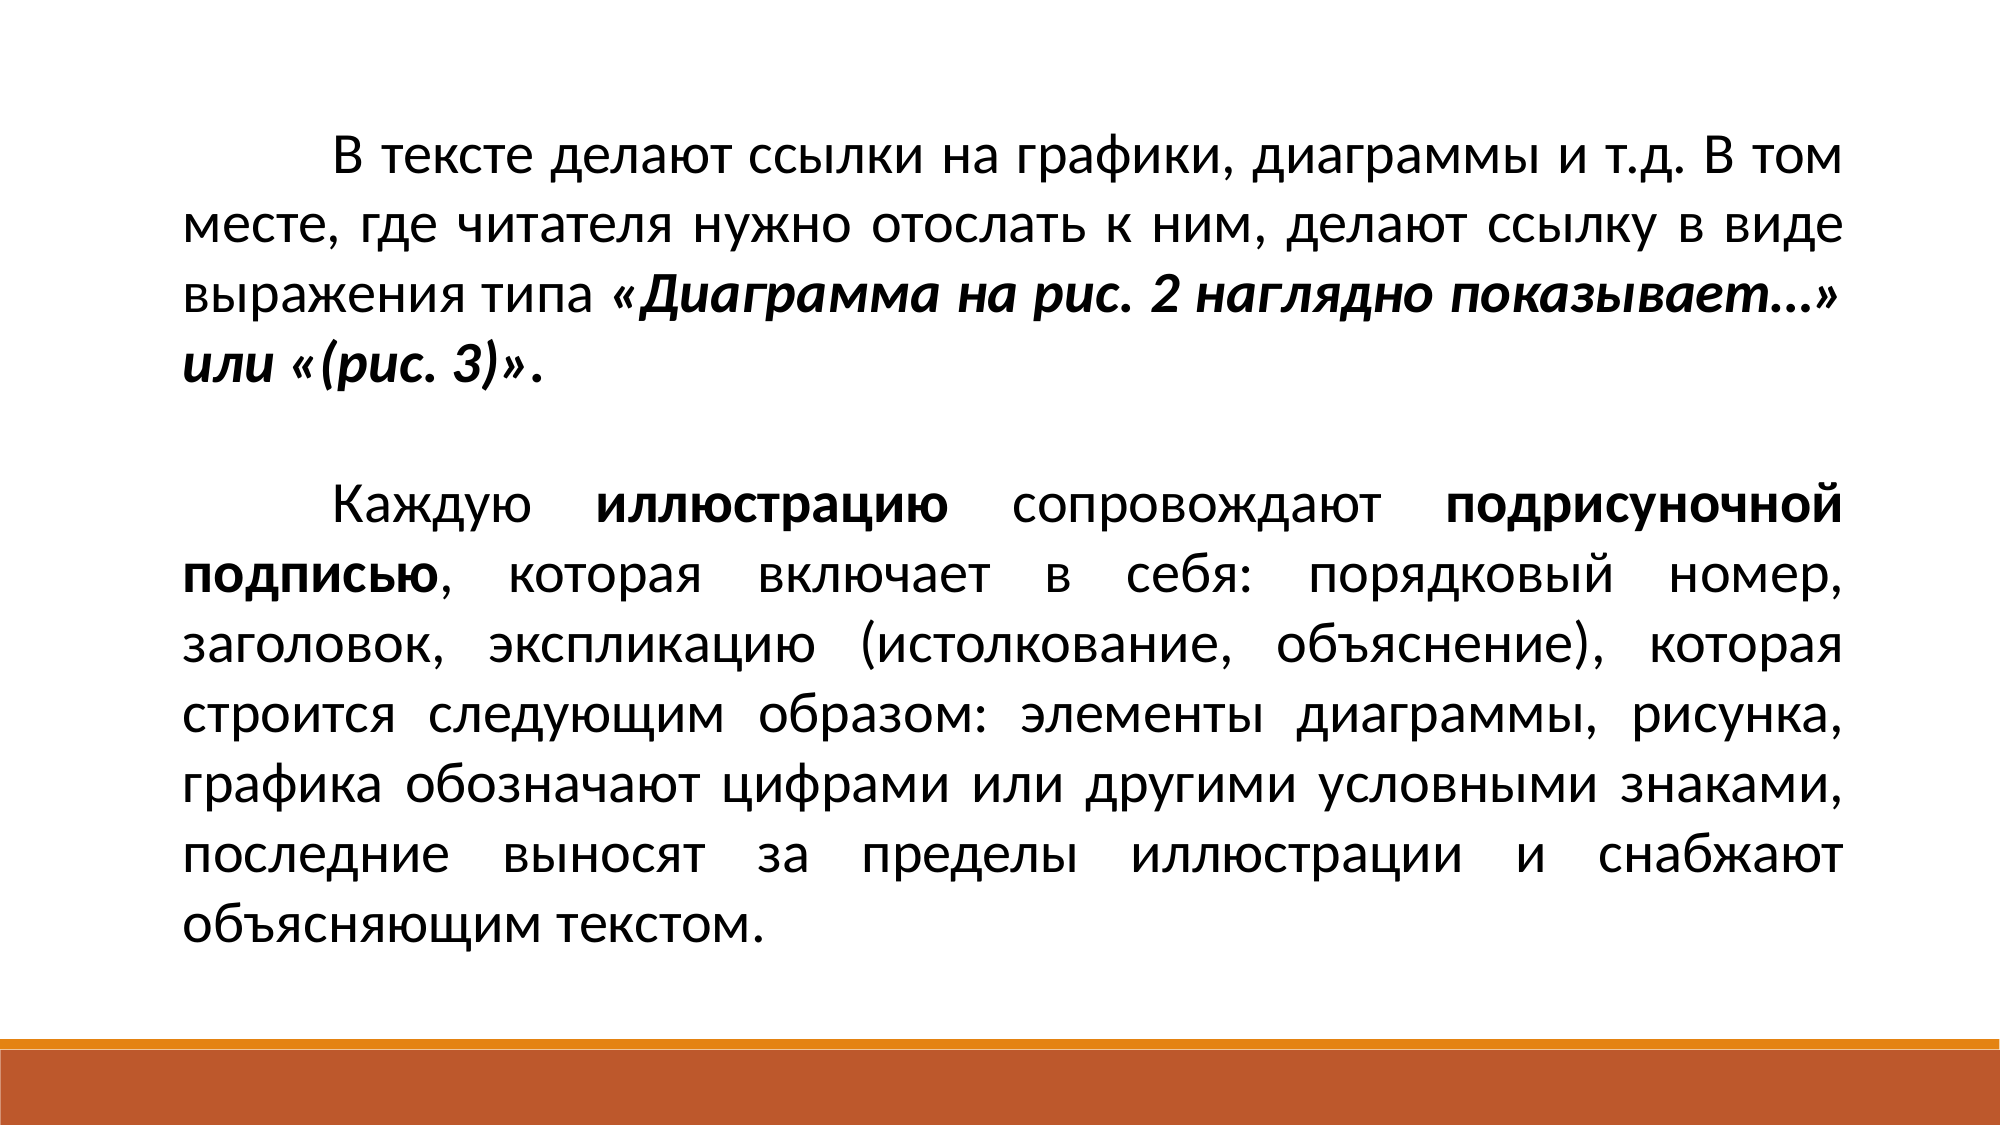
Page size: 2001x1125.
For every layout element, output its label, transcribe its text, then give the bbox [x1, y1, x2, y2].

text_box В тексте делают ссылки на графики, диаграммы и т.д. В том месте, где читателя нужно отослать к ним, делают ссылку в виде выражения типа «Диаграмма на рис. 2 наглядно показывает…» или «(рис. 3)». Каждую иллюстрацию сопровождают подрисуночной подписью, которая включает в себя: порядковый номер, заголовок, экспликацию (истолкование, объяснение), которая строится следующим образом: элементы диаграммы, рисунка, графика обозначают цифрами или другими условными знаками, последние выносят за пределы иллюстрации и снабжают объясняющим текстом. [168, 107, 1860, 962]
